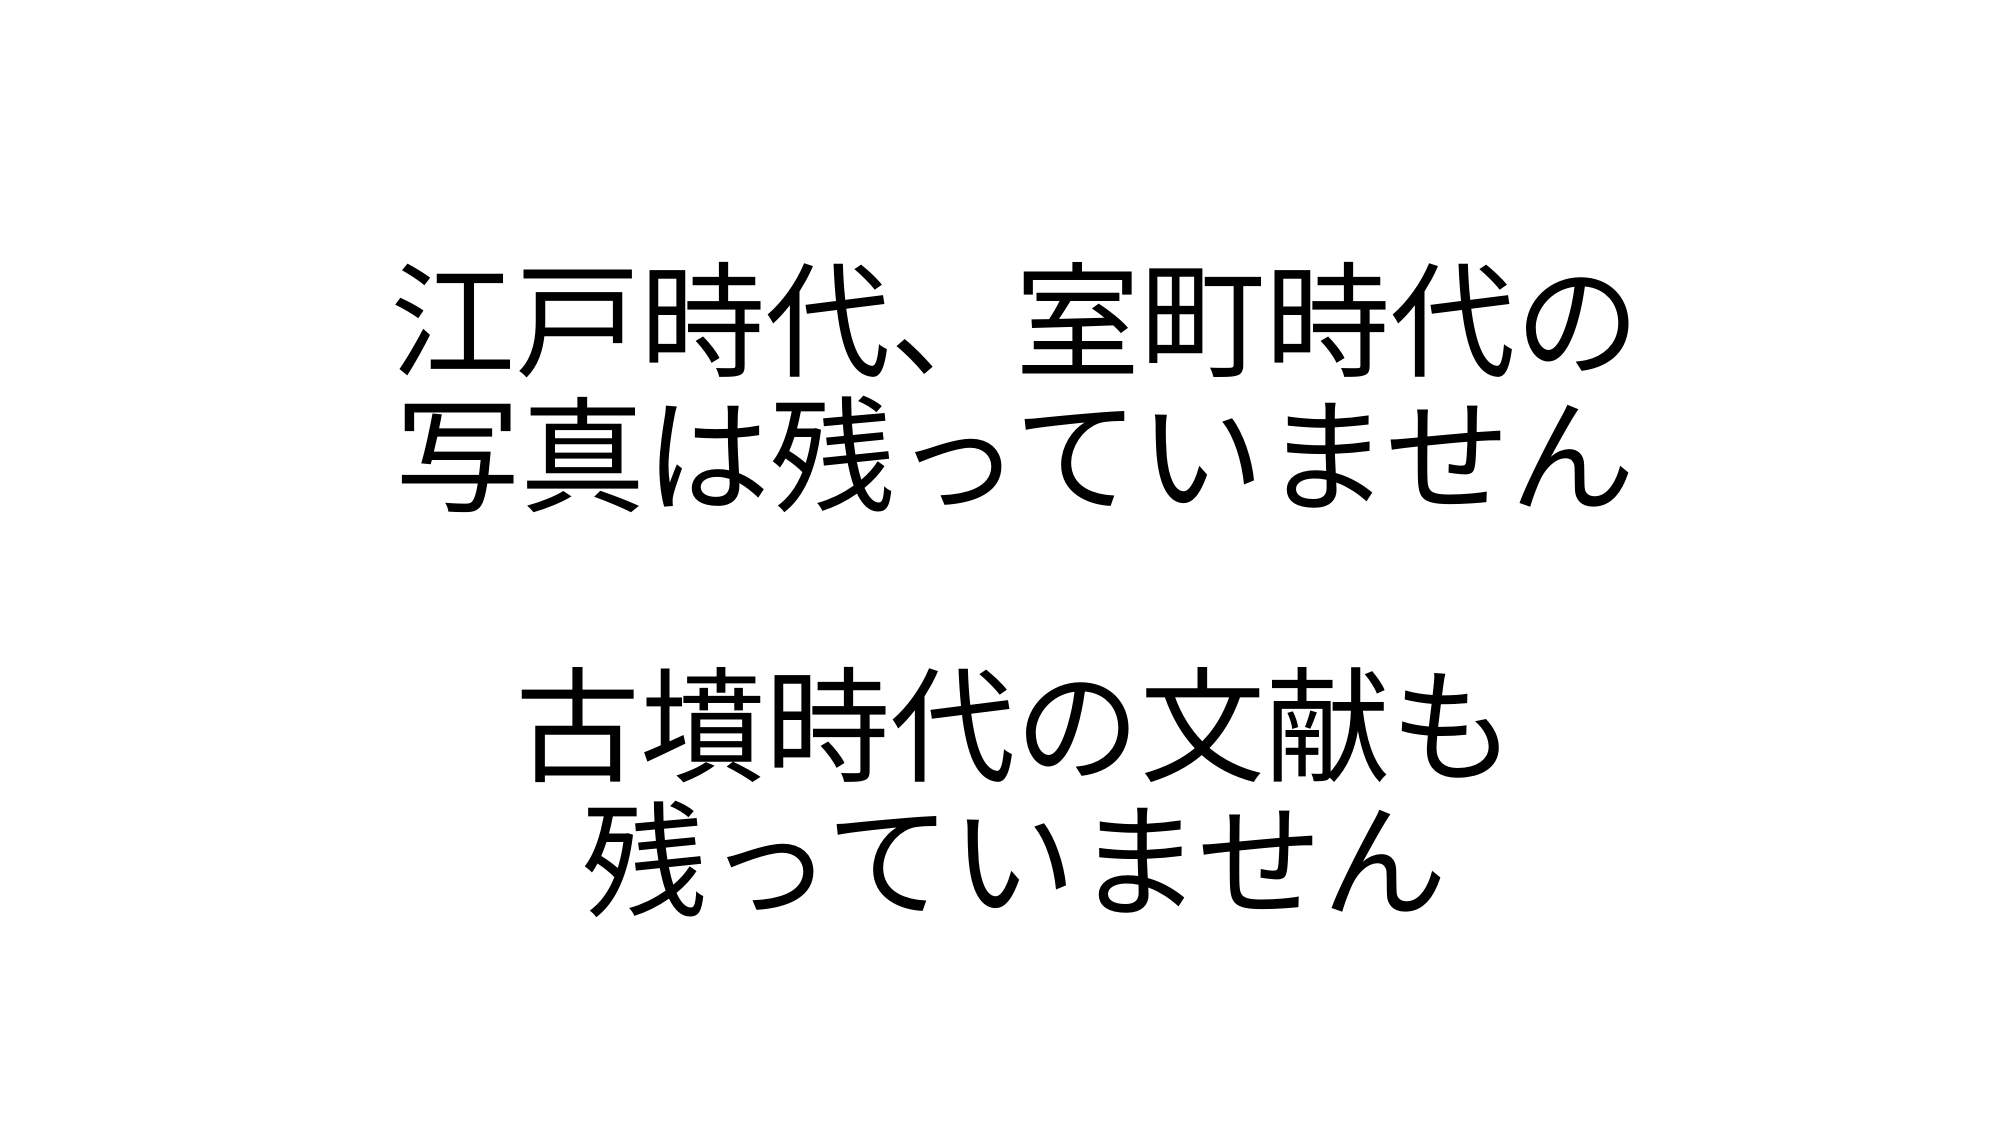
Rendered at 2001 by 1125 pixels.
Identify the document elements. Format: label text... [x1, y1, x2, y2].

list 江戸時代、室町時代の 写真は残っていません 古墳時代の文献も 残っていません [137, 181, 1863, 1014]
